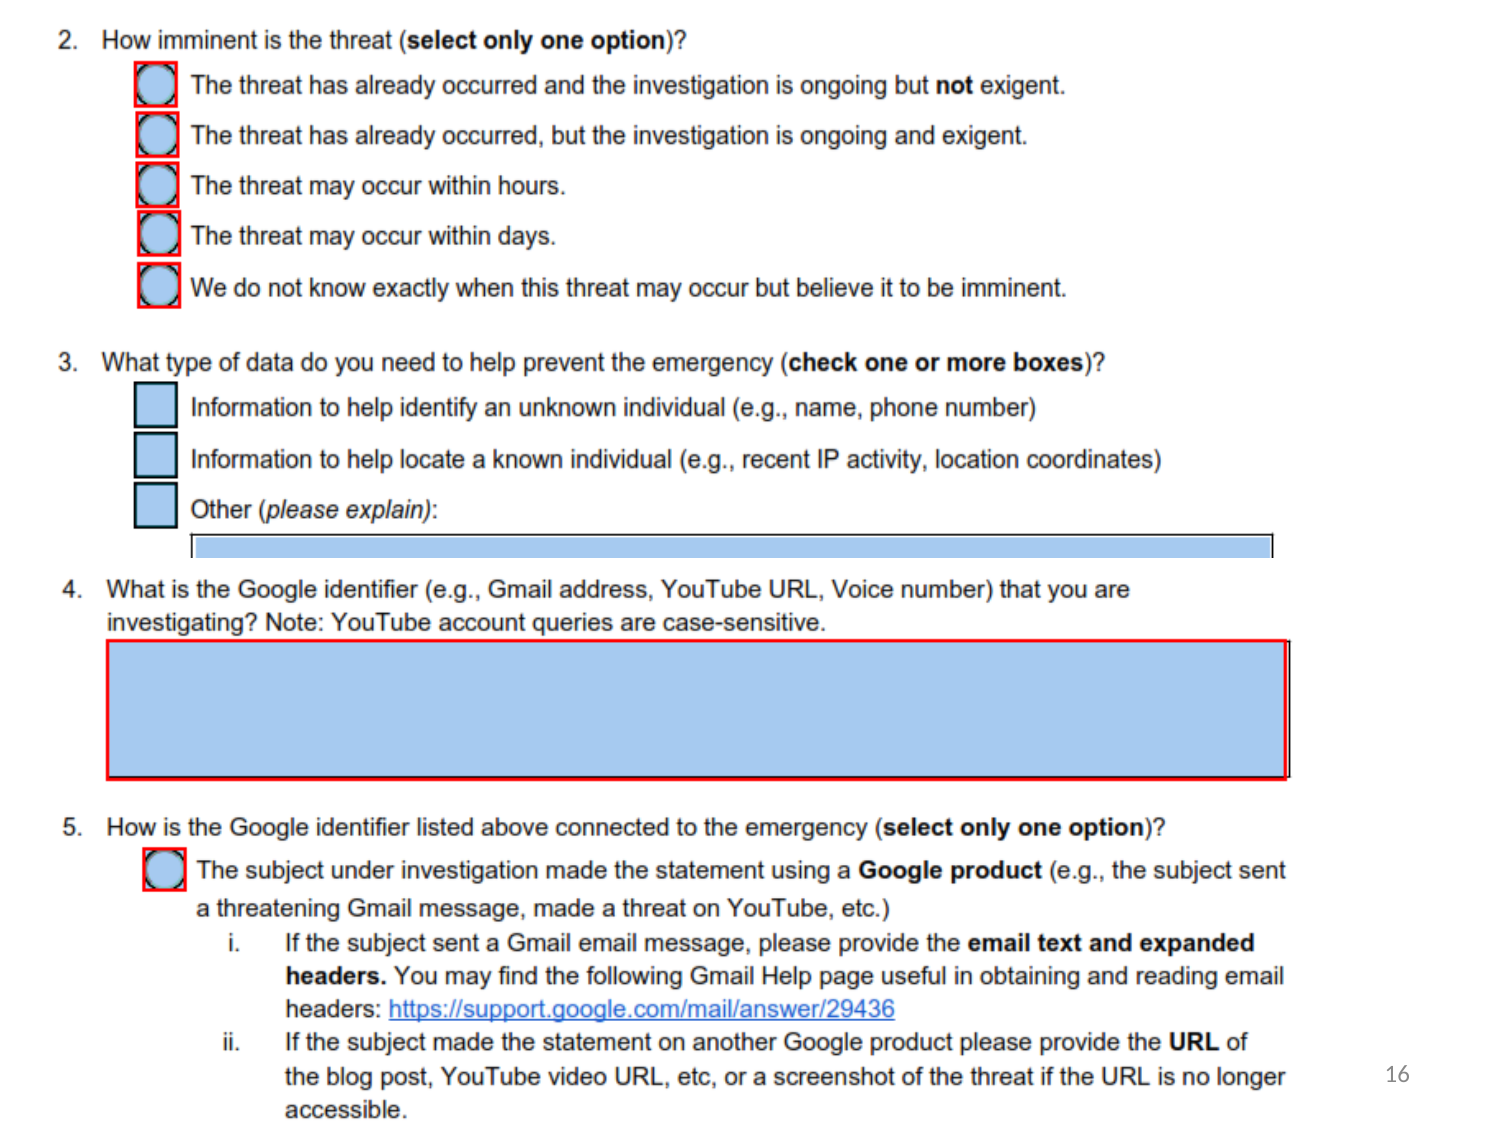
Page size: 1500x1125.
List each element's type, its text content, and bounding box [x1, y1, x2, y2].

picture [0, 0, 1365, 1125]
slide_number 16 [1370, 1042, 1425, 1103]
